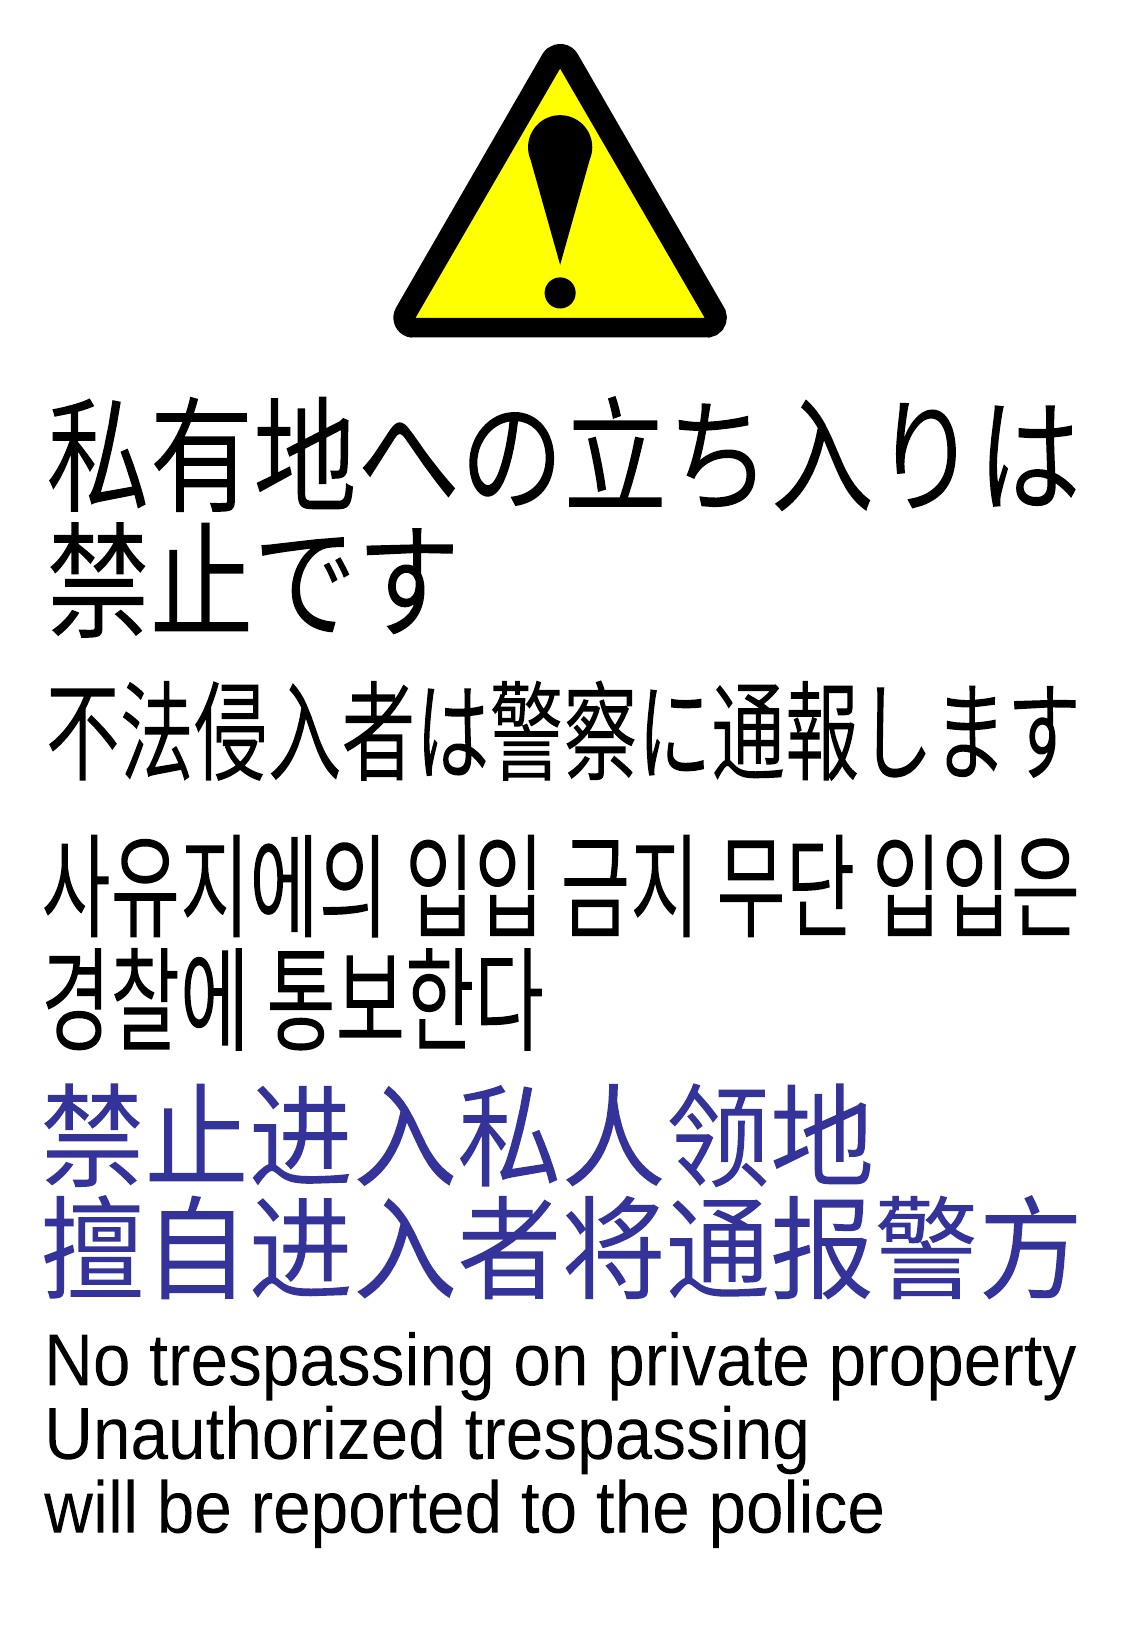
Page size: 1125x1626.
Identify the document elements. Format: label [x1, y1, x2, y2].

text_box [393, 44, 727, 338]
text_box [43, 834, 1077, 1549]
